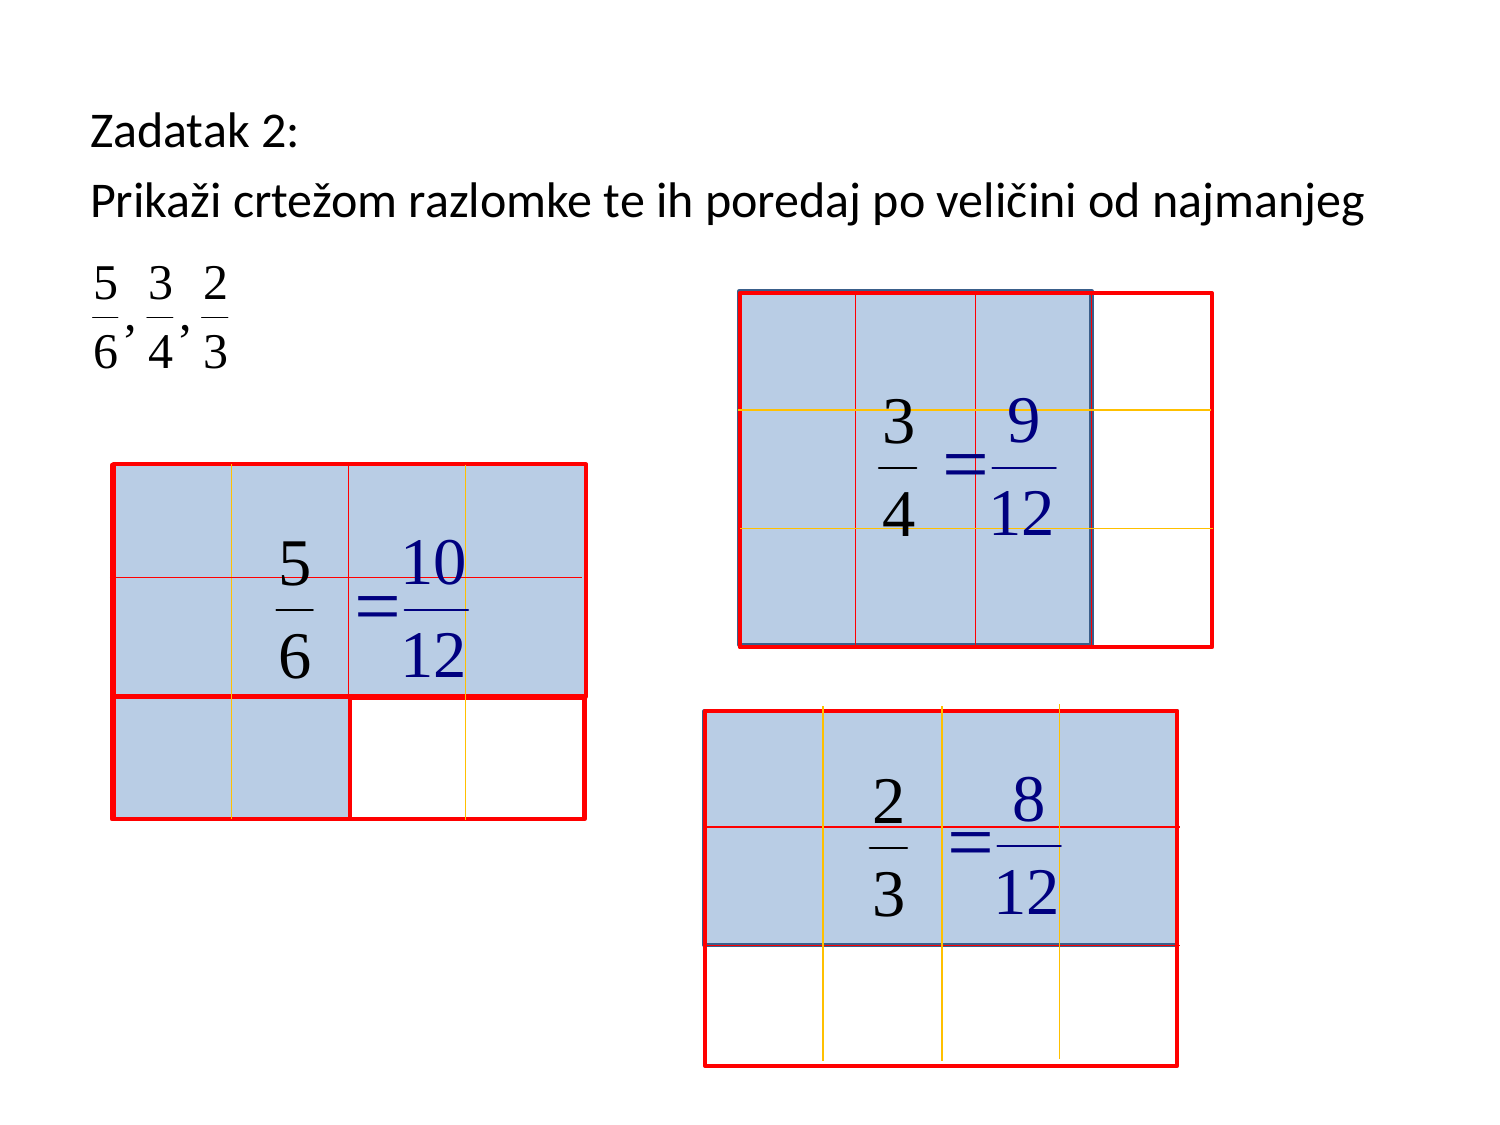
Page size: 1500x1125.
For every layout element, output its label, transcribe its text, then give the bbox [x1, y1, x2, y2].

text_box [946, 934, 1055, 944]
table_cell [232, 578, 348, 700]
text_box [826, 709, 939, 826]
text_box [739, 535, 1213, 648]
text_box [861, 760, 916, 928]
table_cell [943, 946, 1059, 957]
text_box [343, 521, 478, 689]
table_cell [824, 946, 941, 957]
text_box [828, 836, 937, 944]
text_box [1063, 833, 1179, 944]
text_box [349, 464, 587, 819]
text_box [235, 585, 344, 819]
table_cell [744, 529, 1208, 554]
table_cell [709, 828, 822, 839]
table_cell [1068, 411, 1207, 528]
table_cell [743, 411, 868, 528]
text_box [88, 255, 233, 375]
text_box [232, 464, 348, 576]
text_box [267, 522, 323, 690]
table_cell [466, 578, 578, 699]
list Zadatak 2: Prikaži crtežom razlomke te ih poredaj po veličini od najmanjeg [74, 89, 1426, 1006]
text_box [113, 585, 227, 819]
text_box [931, 379, 1066, 547]
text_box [113, 464, 231, 576]
text_box [703, 950, 1179, 1068]
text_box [936, 758, 1071, 926]
text_box [944, 709, 1055, 756]
text_box [1062, 709, 1179, 826]
text_box [703, 709, 821, 830]
table_cell [709, 946, 822, 957]
table_cell [115, 578, 231, 588]
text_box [1071, 415, 1213, 528]
table_cell [824, 828, 941, 937]
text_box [739, 417, 865, 529]
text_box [870, 380, 925, 548]
table_cell [1060, 946, 1174, 957]
text_box [703, 832, 818, 948]
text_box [739, 290, 1213, 411]
